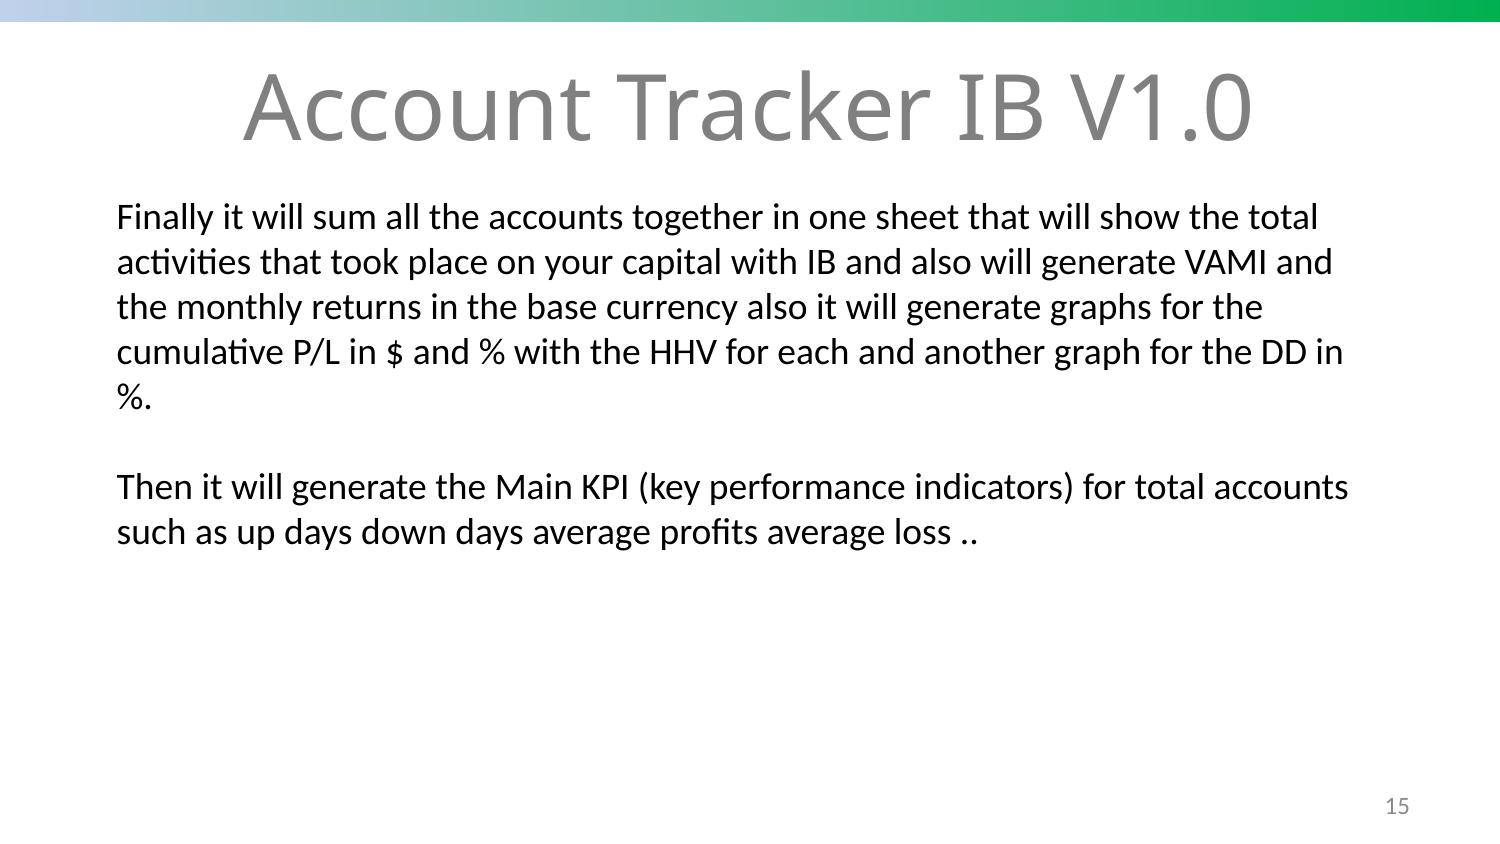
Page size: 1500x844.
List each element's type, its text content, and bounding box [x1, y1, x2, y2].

text_box [0, 0, 1500, 24]
slide_number 15 [1074, 782, 1425, 827]
text_box Finally it will sum all the accounts together in one sheet that will show the total activities that took place on your capital with IB and also will generate VAMI and the monthly returns in the base currency also it will generate graphs for the cumulative P/L in $ and % with the HHV for each and another graph for the DD in %. Then it will generate the Main KPI (key performance indicators) for total accounts such as up days down days average profits average loss .. [101, 184, 1377, 560]
title Account Tracker IB V1.0 [75, 33, 1425, 175]
